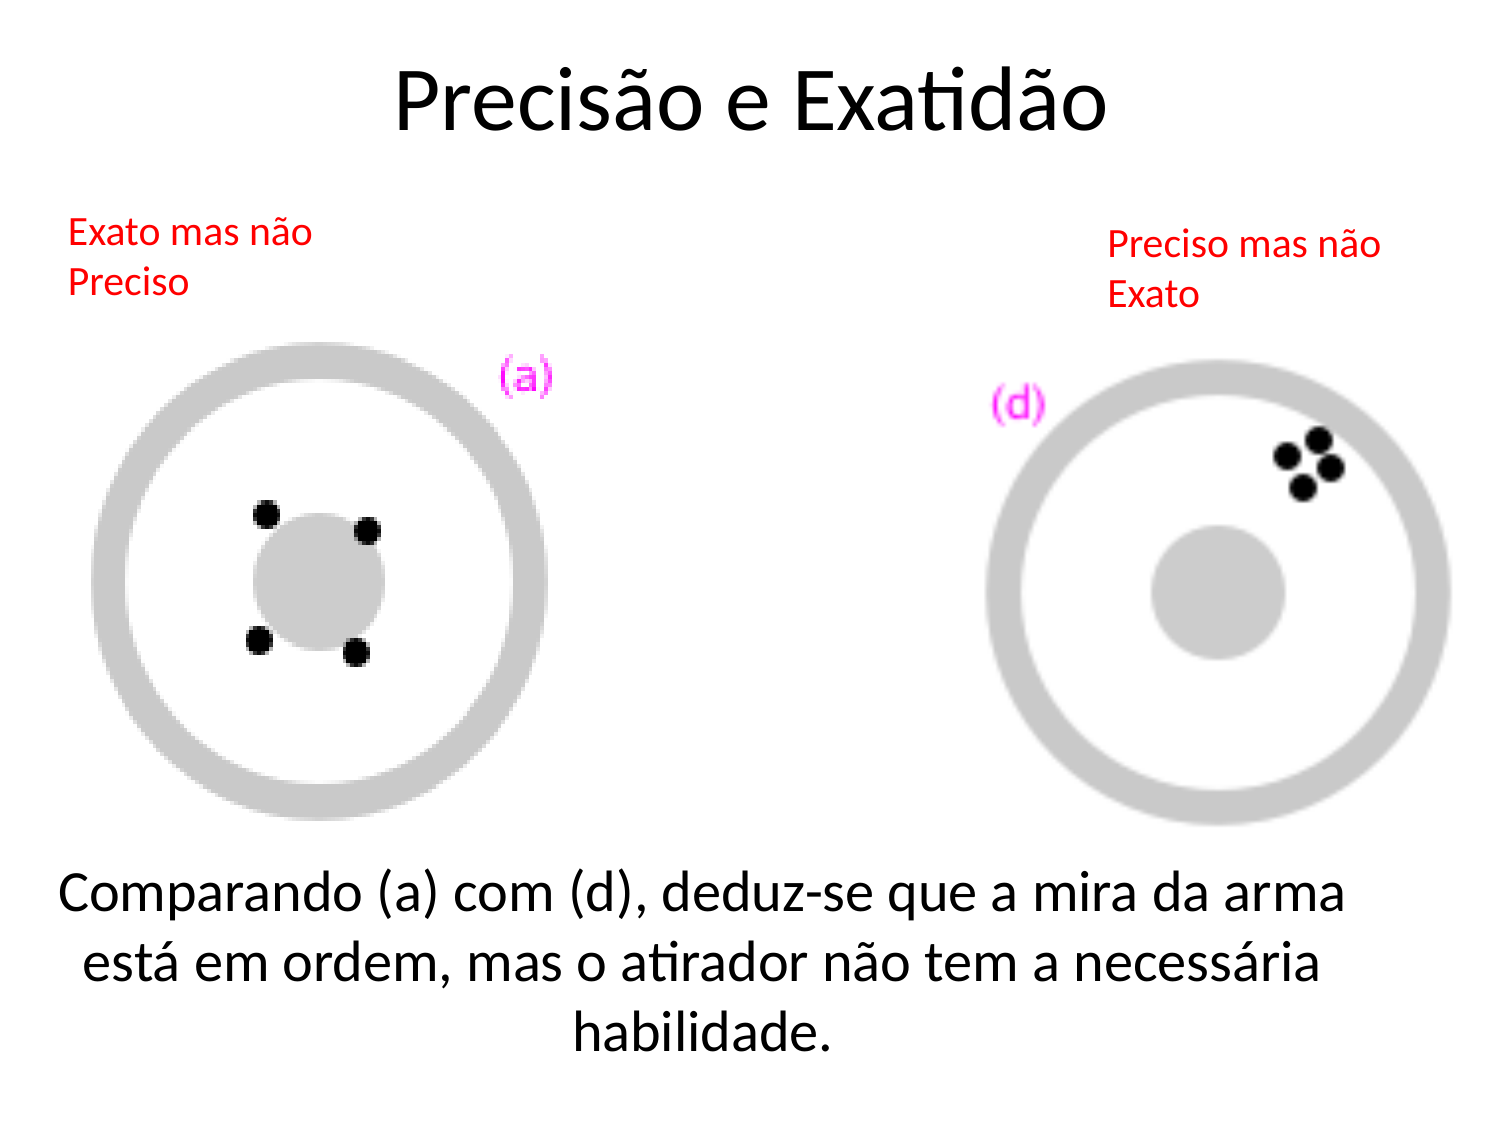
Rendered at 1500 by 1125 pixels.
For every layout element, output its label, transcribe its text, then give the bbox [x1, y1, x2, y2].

text_box Preciso mas não Exato [1092, 207, 1436, 323]
picture [29, 290, 596, 858]
title Precisão e Exatidão [76, 0, 1427, 188]
text_box Exato mas não Preciso [53, 196, 396, 289]
text_box Comparando (a) com (d), deduz-se que a mira da arma está em ordem, mas o atirador não tem a necessária habilidade. [0, 846, 1406, 1071]
picture [904, 349, 1500, 851]
